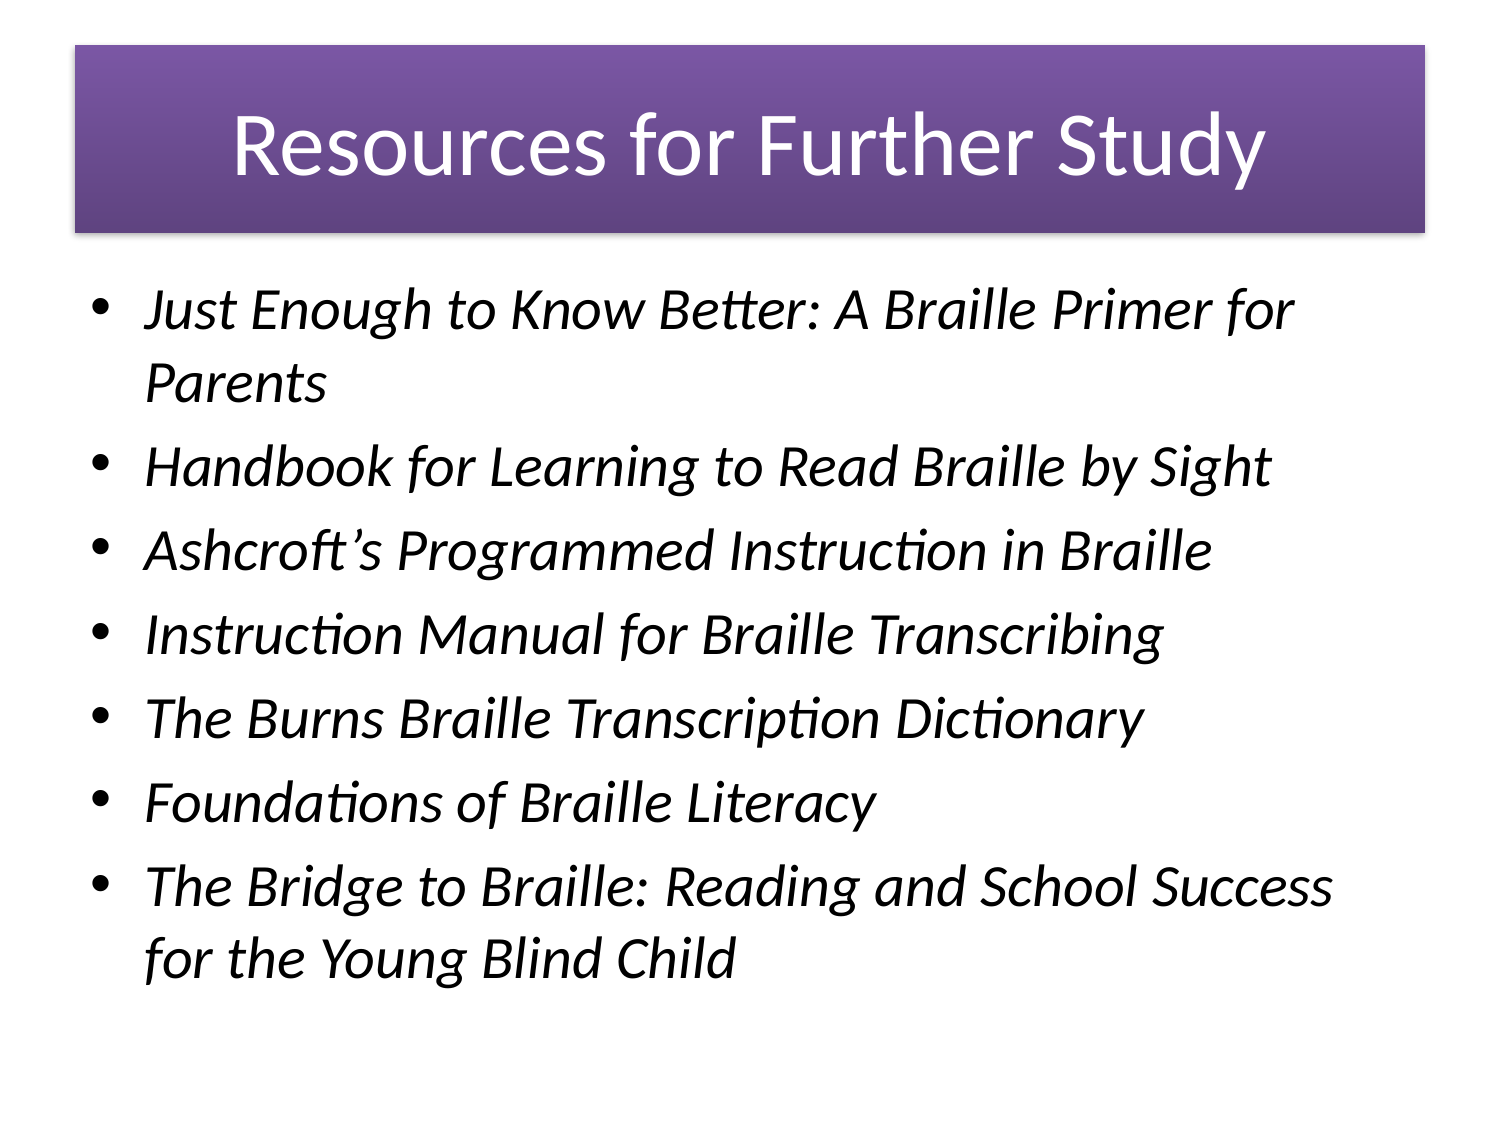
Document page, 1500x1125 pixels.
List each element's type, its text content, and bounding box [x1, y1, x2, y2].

list Just Enough to Know Better: A Braille Primer for Parents Handbook for Learning to Read Braille by Sight Ashcroft’s Programmed Instruction in Braille Instruction Manual for Braille Transcribing The Burns Braille Transcription Dictionary Foundations of Braille Literacy The Bridge to Braille: Reading and School Success for the Young Blind Child [75, 262, 1425, 1005]
title Resources for Further Study [75, 45, 1425, 233]
